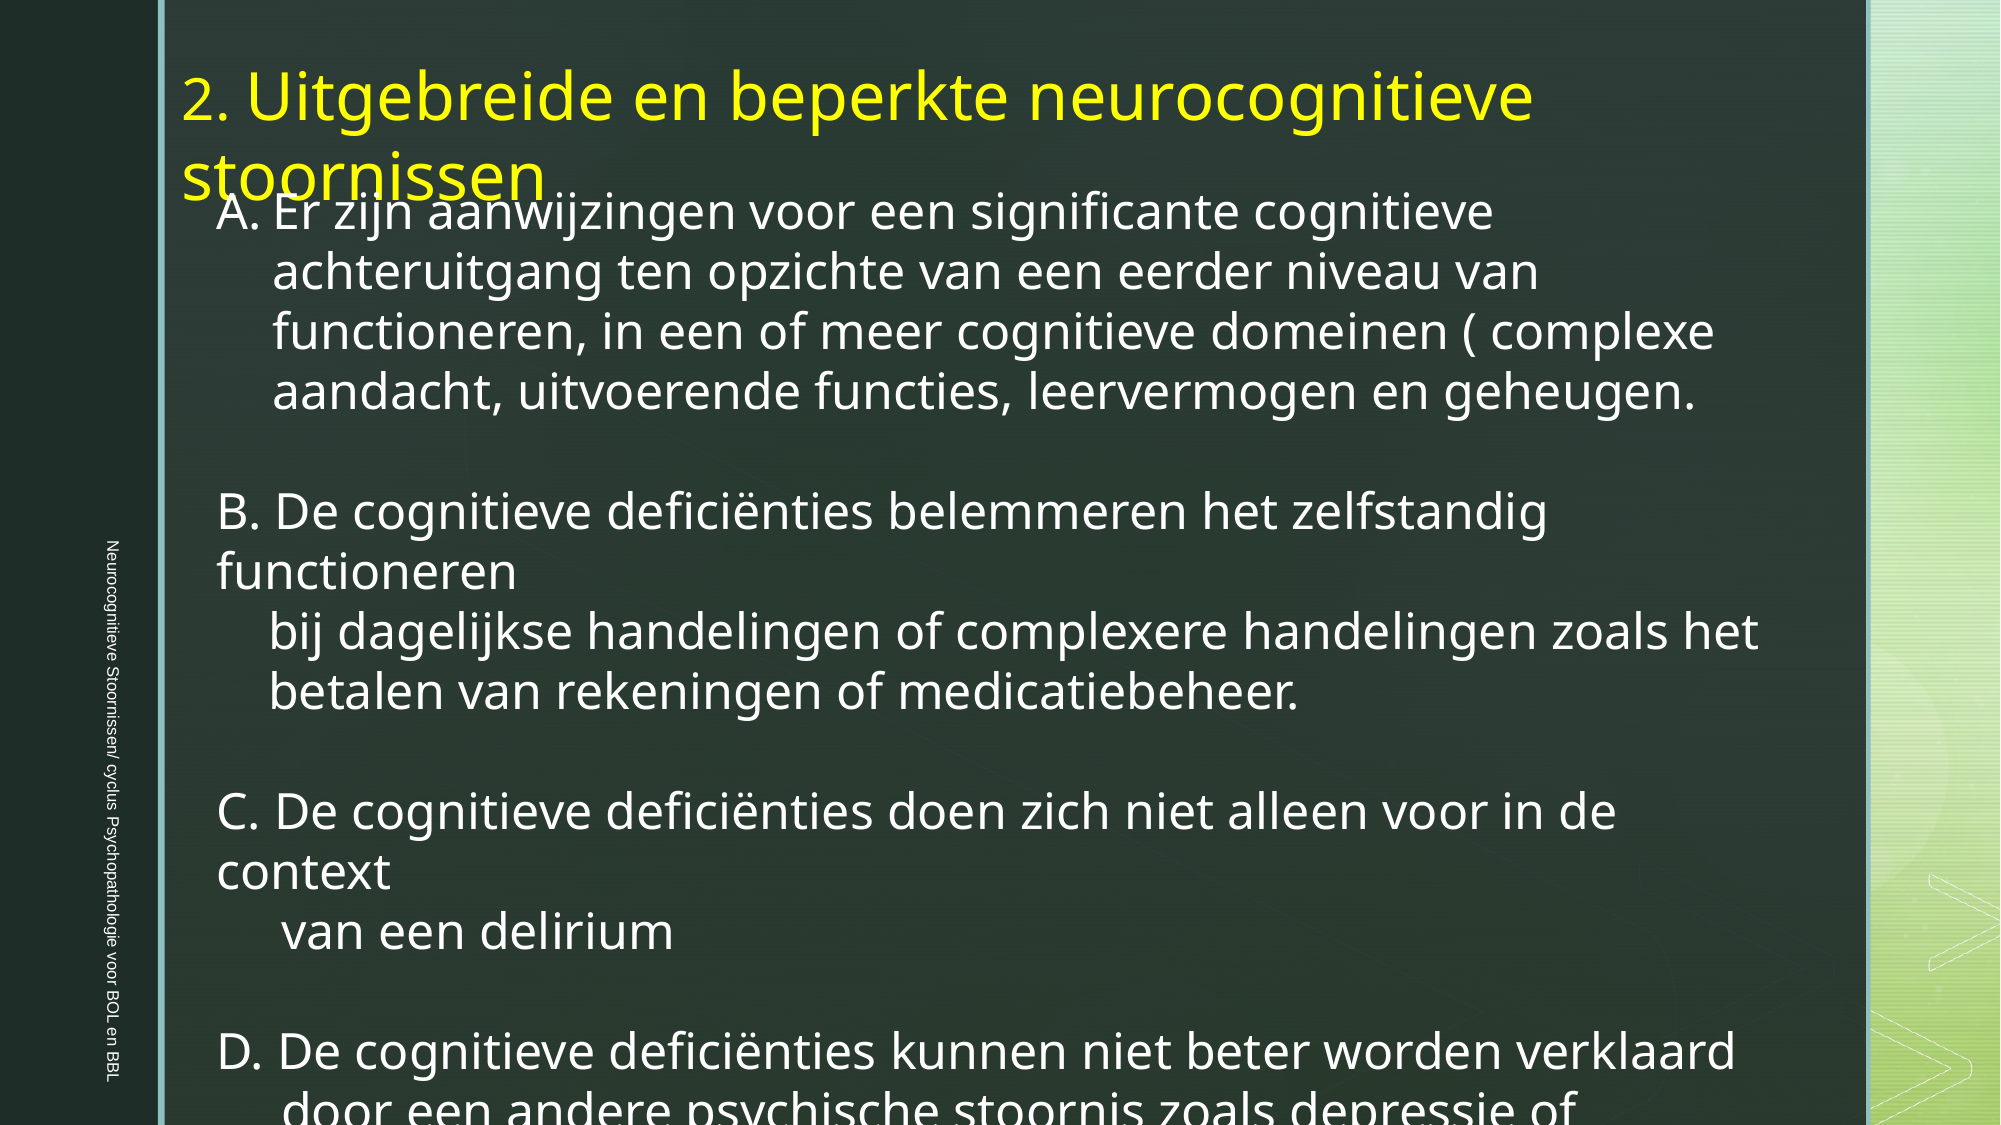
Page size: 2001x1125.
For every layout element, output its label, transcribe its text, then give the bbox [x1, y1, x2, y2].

text_box 2. Uitgebreide en beperkte neurocognitieve stoornissen [167, 46, 1899, 266]
picture [1871, 0, 2001, 1125]
text_box Er zijn aanwijzingen voor een significante cognitieve achteruitgang ten opzichte van een eerder niveau van functioneren, in een of meer cognitieve domeinen ( complexe aandacht, uitvoerende functies, leervermogen en geheugen. B. De cognitieve deficiënties belemmeren het zelfstandig functioneren bij dagelijkse handelingen of complexere handelingen zoals het betalen van rekeningen of medicatiebeheer. C. De cognitieve deficiënties doen zich niet alleen voor in de context van een delirium D. De cognitieve deficiënties kunnen niet beter worden verklaard door een andere psychische stoornis zoals depressie of Schizofrenie [201, 172, 1783, 1125]
footer Neurocognitieve Stoornissen/ cyclus Psychopathologie voor BOL en BBL [101, 132, 131, 1098]
